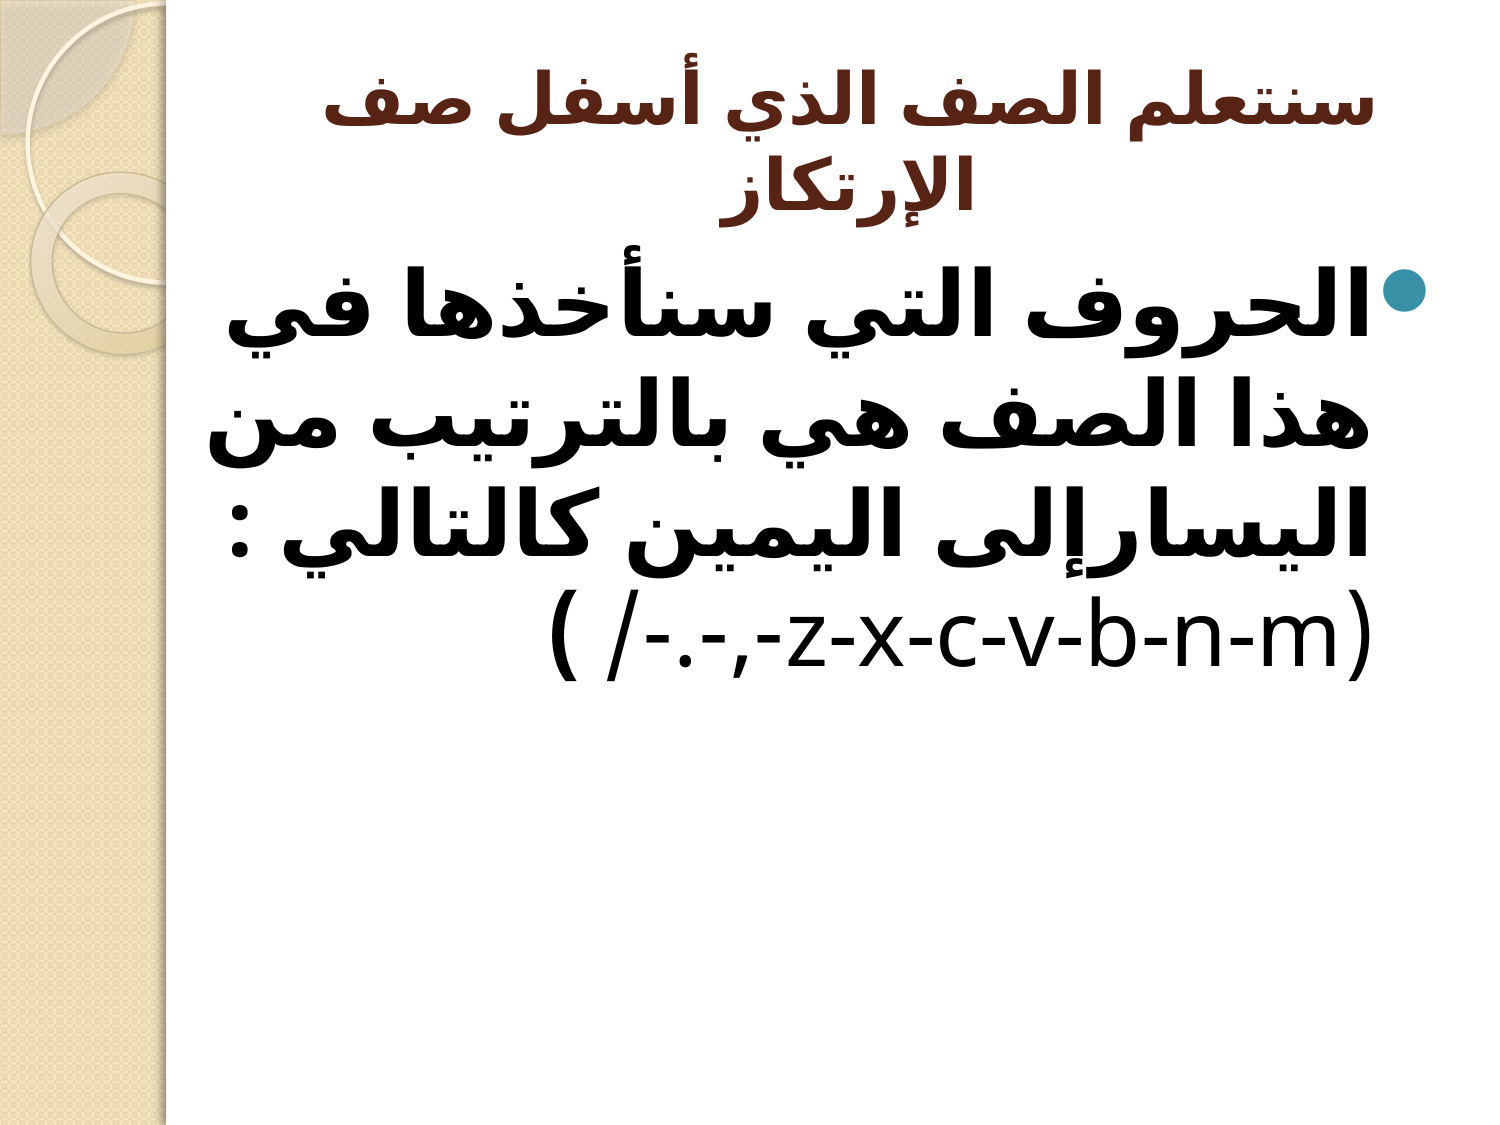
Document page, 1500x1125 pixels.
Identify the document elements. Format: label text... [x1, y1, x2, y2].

list الحروف التي سنأخذها في هذا الصف هي بالترتيب من اليسارإلى اليمين كالتالي : (z-x-c-v-b-n-m-,-.-/ ) [171, 237, 1466, 1025]
title سنتعلم الصف الذي أسفل صف الإرتكاز [235, 45, 1466, 233]
